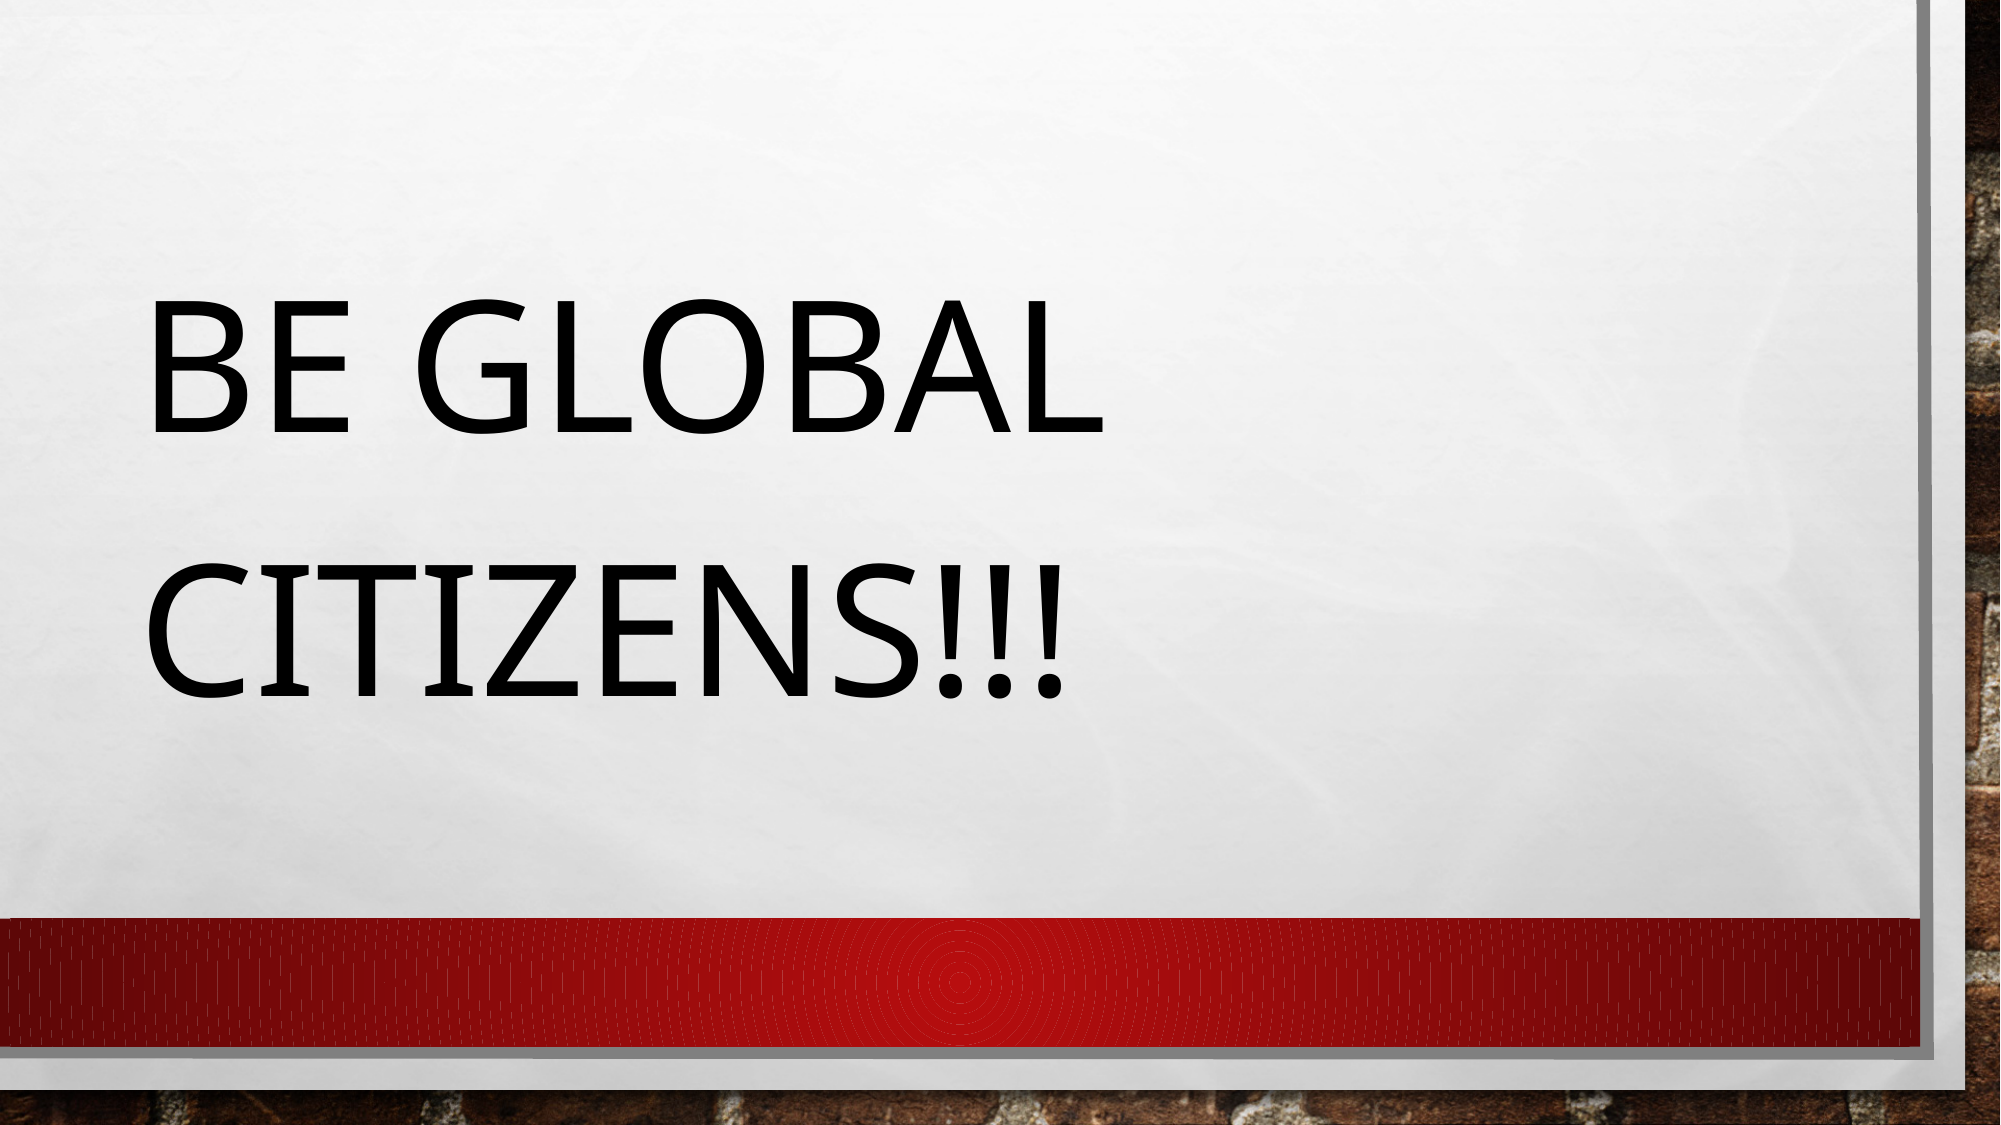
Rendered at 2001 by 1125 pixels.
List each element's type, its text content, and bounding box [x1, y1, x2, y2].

picture [0, 0, 2000, 1125]
list Be Global Citizens!!! [123, 197, 1829, 741]
